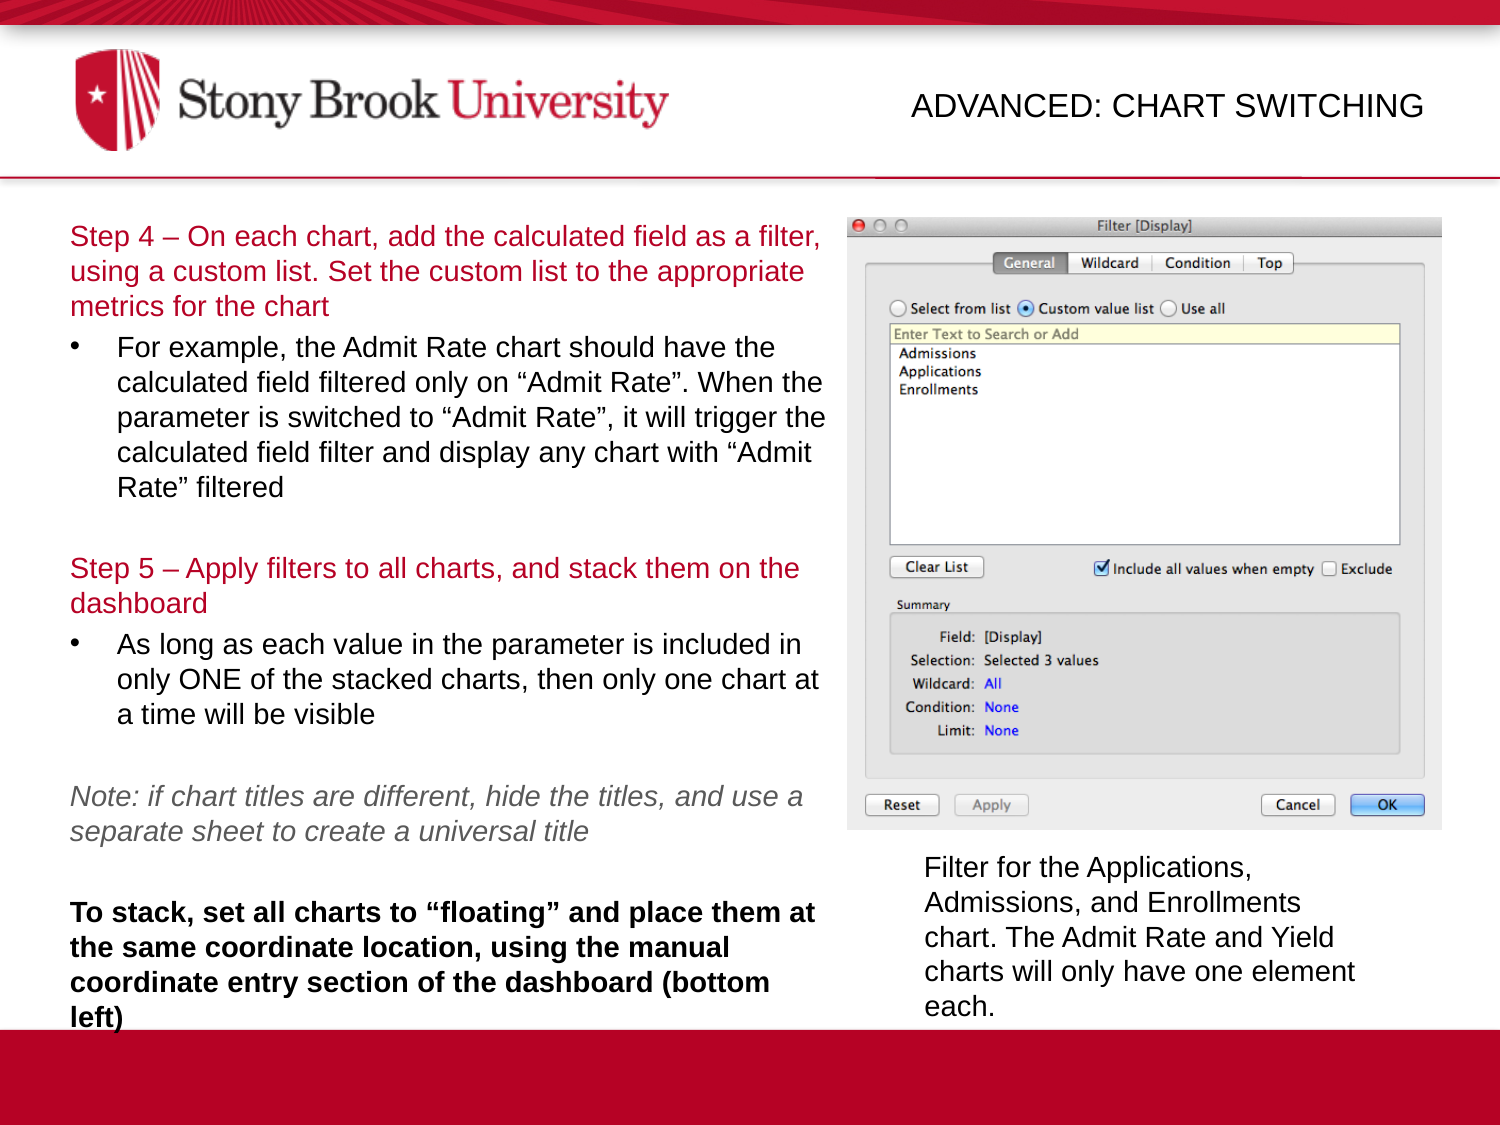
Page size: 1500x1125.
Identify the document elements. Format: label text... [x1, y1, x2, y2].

text_box Step 4 – On each chart, add the calculated field as a filter, using a custom list. Set the custom list to the appropriate metrics for the chart For example, the Admit Rate chart should have the calculated field filtered only on “Admit Rate”. When the parameter is switched to “Admit Rate”, it will trigger the calculated field filter and display any chart with “Admit Rate” filtered Step 5 – Apply filters to all charts, and stack them on the dashboard As long as each value in the parameter is included in only ONE of the stacked charts, then only one chart at a time will be visible Note: if chart titles are different, hide the titles, and use a separate sheet to create a universal title To stack, set all charts to “floating” and place them at the same coordinate location, using the manual coordinate entry section of the dashboard (bottom left) [51, 217, 829, 989]
list Advanced: Chart Switching [776, 76, 1425, 139]
picture [847, 217, 1442, 831]
picture [0, 0, 1500, 25]
text_box Filter for the Applications, Admissions, and Enrollments chart. The Admit Rate and Yield charts will only have one element each. [890, 840, 1399, 1100]
